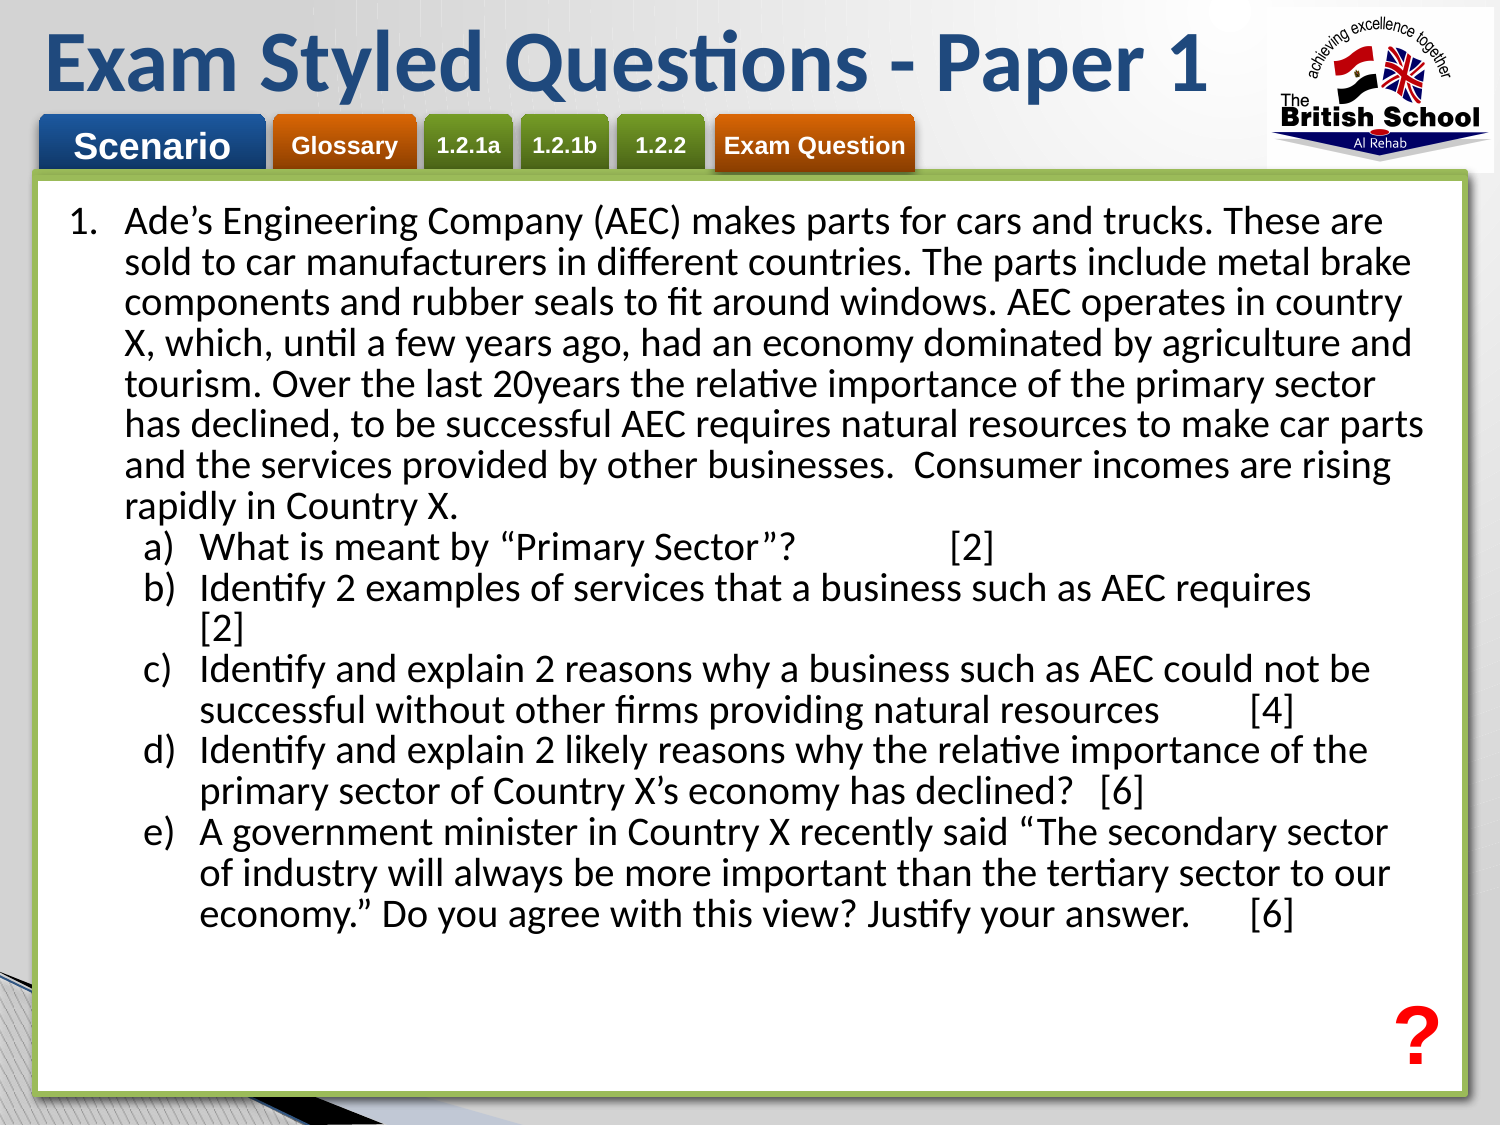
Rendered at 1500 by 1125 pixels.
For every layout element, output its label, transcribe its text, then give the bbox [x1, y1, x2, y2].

text_box [35, 178, 1465, 1094]
text_box ? [1375, 981, 1459, 1082]
title Exam Styled Questions - Paper 1 [29, 0, 1282, 118]
picture [281, 1114, 303, 1125]
table_header Ade’s Engineering Company (AEC) makes parts for cars and trucks. These are sold to car manufacturers in different countries. The parts include metal brake components and rubber seals to fit around windows. AEC operates in country X, which, until a few years ago, had an economy dominated by agriculture and tourism. Over the last 20years the relative importance of the primary sector has declined, to be successful AEC requires natural resources to make car parts and the services provided by other businesses. Consumer incomes are rising rapidly in Country X. What is meant by “Primary Sector”? [2] Identify 2 examples of services that a business such as AEC requires [2] Identify and explain 2 reasons why a business such as AEC could not be successful without other firms providing natural resources [4] Identify and explain 2 likely reasons why the relative importance of the primary sector of Country X’s economy has declined? [6] A government minister in Country X recently said “The secondary sector of industry will always be more important than the tertiary sector to our economy.” Do you agree with this view? Justify your answer. [6] [53, 196, 1447, 987]
picture [1267, 7, 1495, 173]
